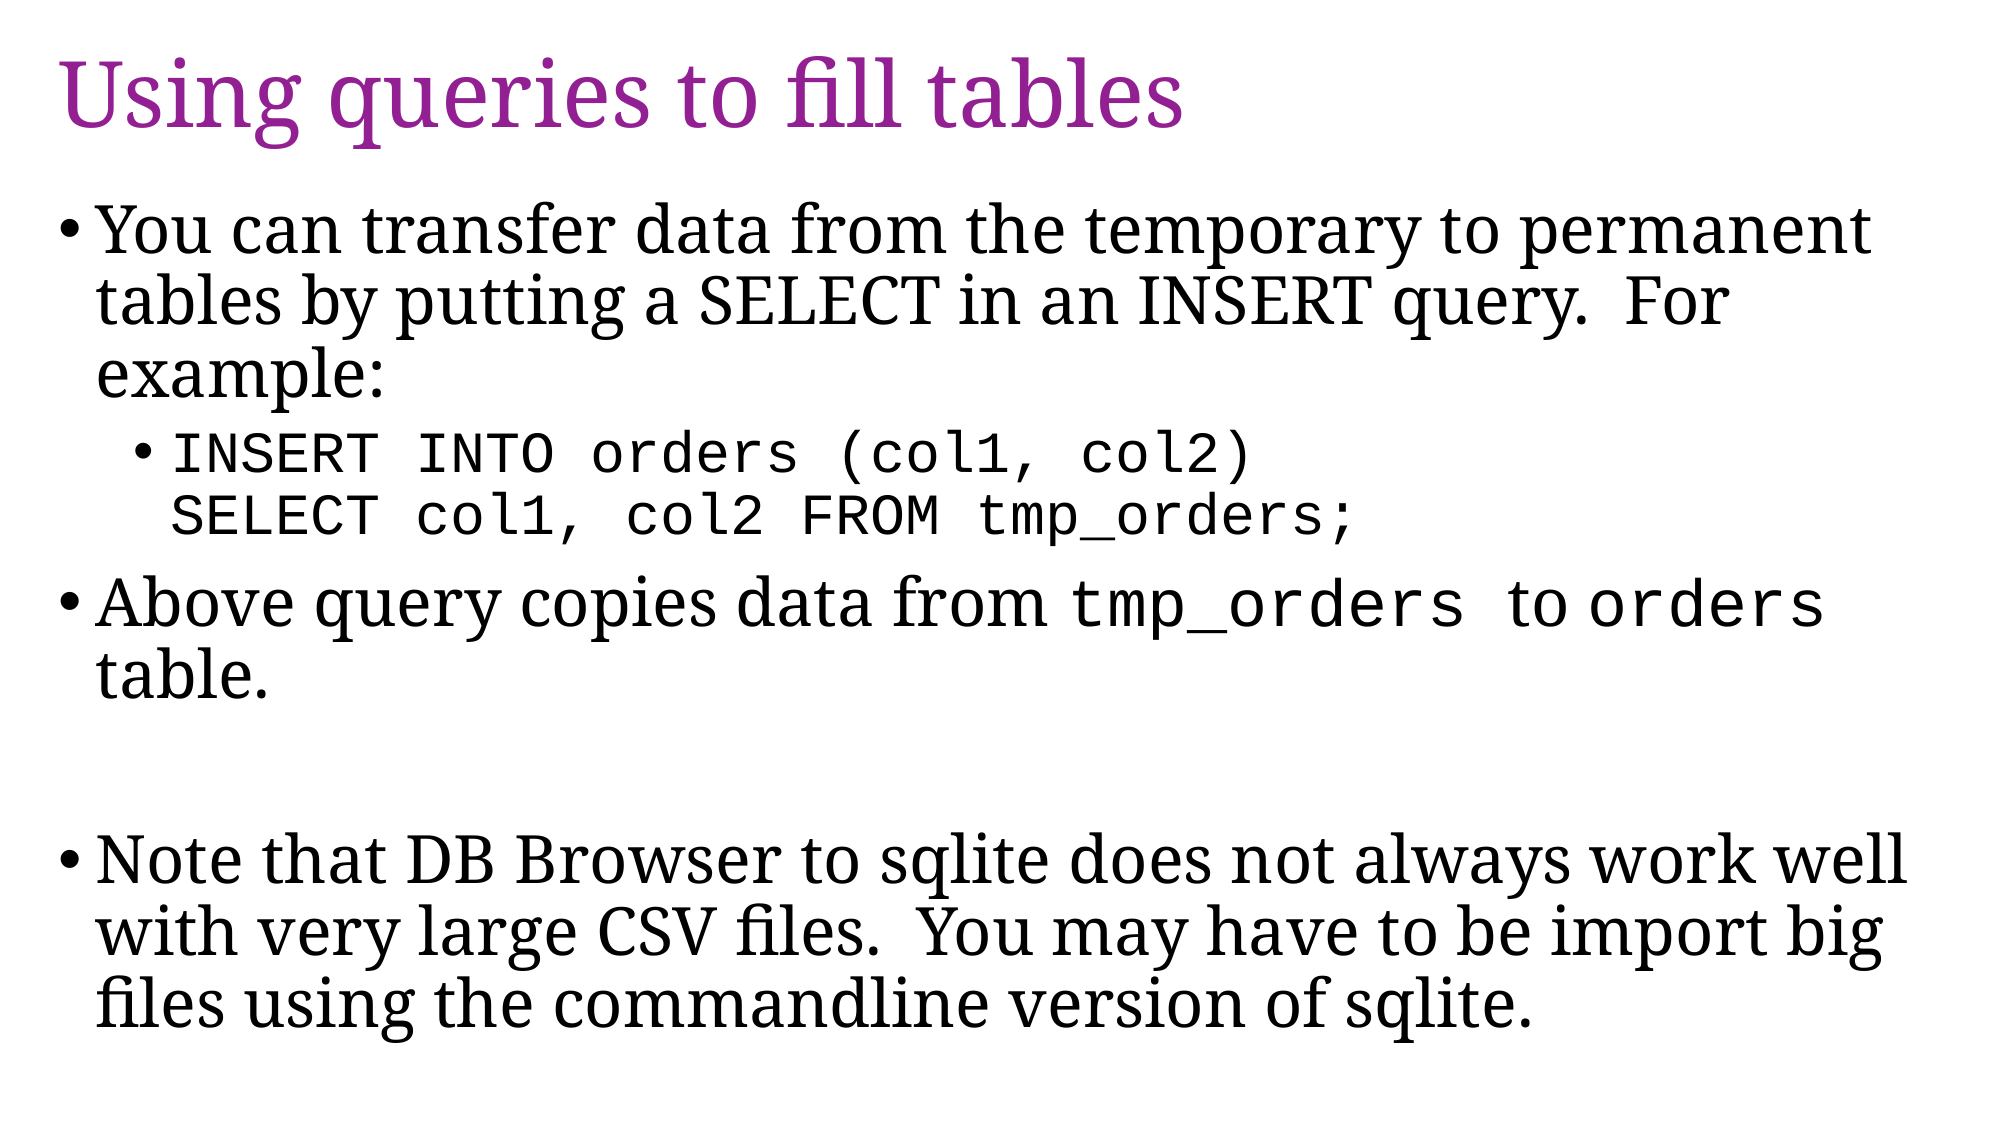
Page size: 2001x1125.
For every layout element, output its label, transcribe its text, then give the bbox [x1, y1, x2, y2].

list You can transfer data from the temporary to permanent tables by putting a SELECT in an INSERT query. For example: INSERT INTO orders (col1, col2) SELECT col1, col2 FROM tmp_orders; Above query copies data from tmp_orders to orders table. Note that DB Browser to sqlite does not always work well with very large CSV files. You may have to be import big files using the commandline version of sqlite. [43, 188, 1953, 1106]
title Using queries to fill tables [43, 25, 1953, 171]
